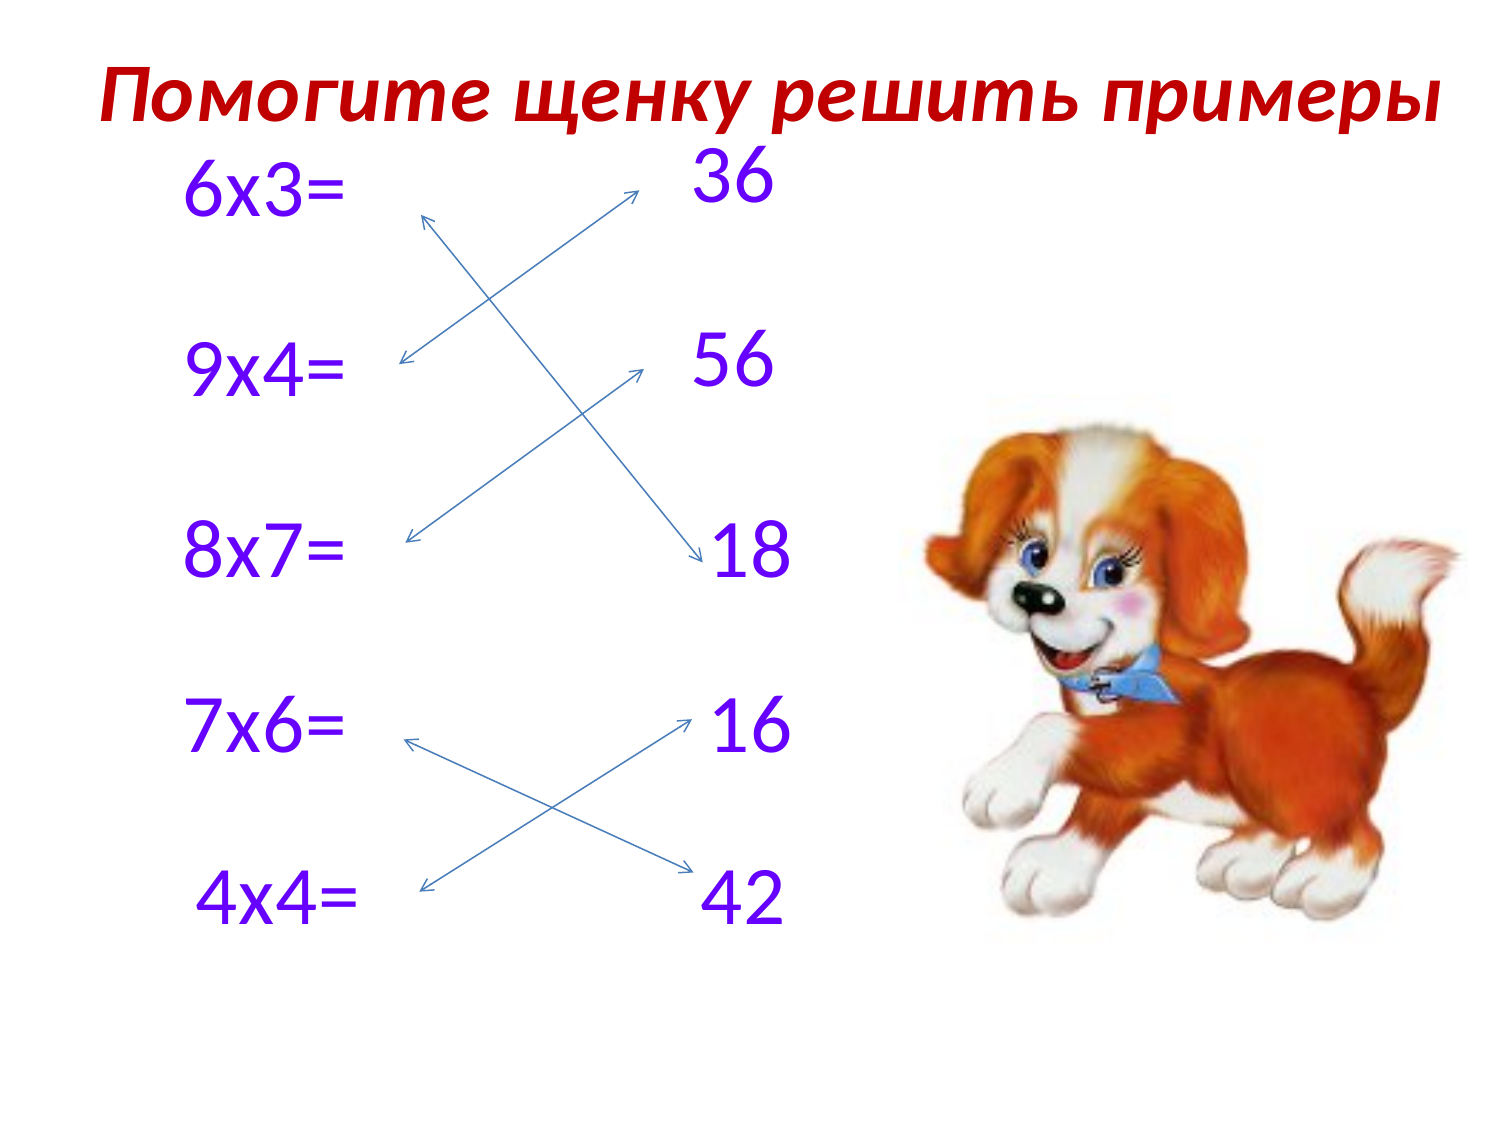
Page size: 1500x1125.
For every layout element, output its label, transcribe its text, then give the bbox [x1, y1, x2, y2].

text_box 8х7= [167, 486, 363, 602]
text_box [405, 374, 415, 543]
text_box Помогите щенку решить примеры [73, 30, 1468, 146]
text_box 36 [675, 146, 792, 227]
text_box 9х4= [135, 306, 394, 422]
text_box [418, 719, 692, 893]
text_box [398, 190, 640, 365]
text_box 4х4= [135, 834, 420, 950]
text_box 7х6= [167, 661, 363, 777]
text_box 56 [709, 295, 792, 411]
picture [897, 394, 1468, 965]
text_box 18 [692, 486, 808, 602]
text_box 16 [692, 661, 808, 777]
text_box 42 [685, 834, 801, 950]
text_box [420, 214, 703, 563]
text_box 6х3= [167, 146, 363, 241]
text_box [403, 739, 413, 873]
